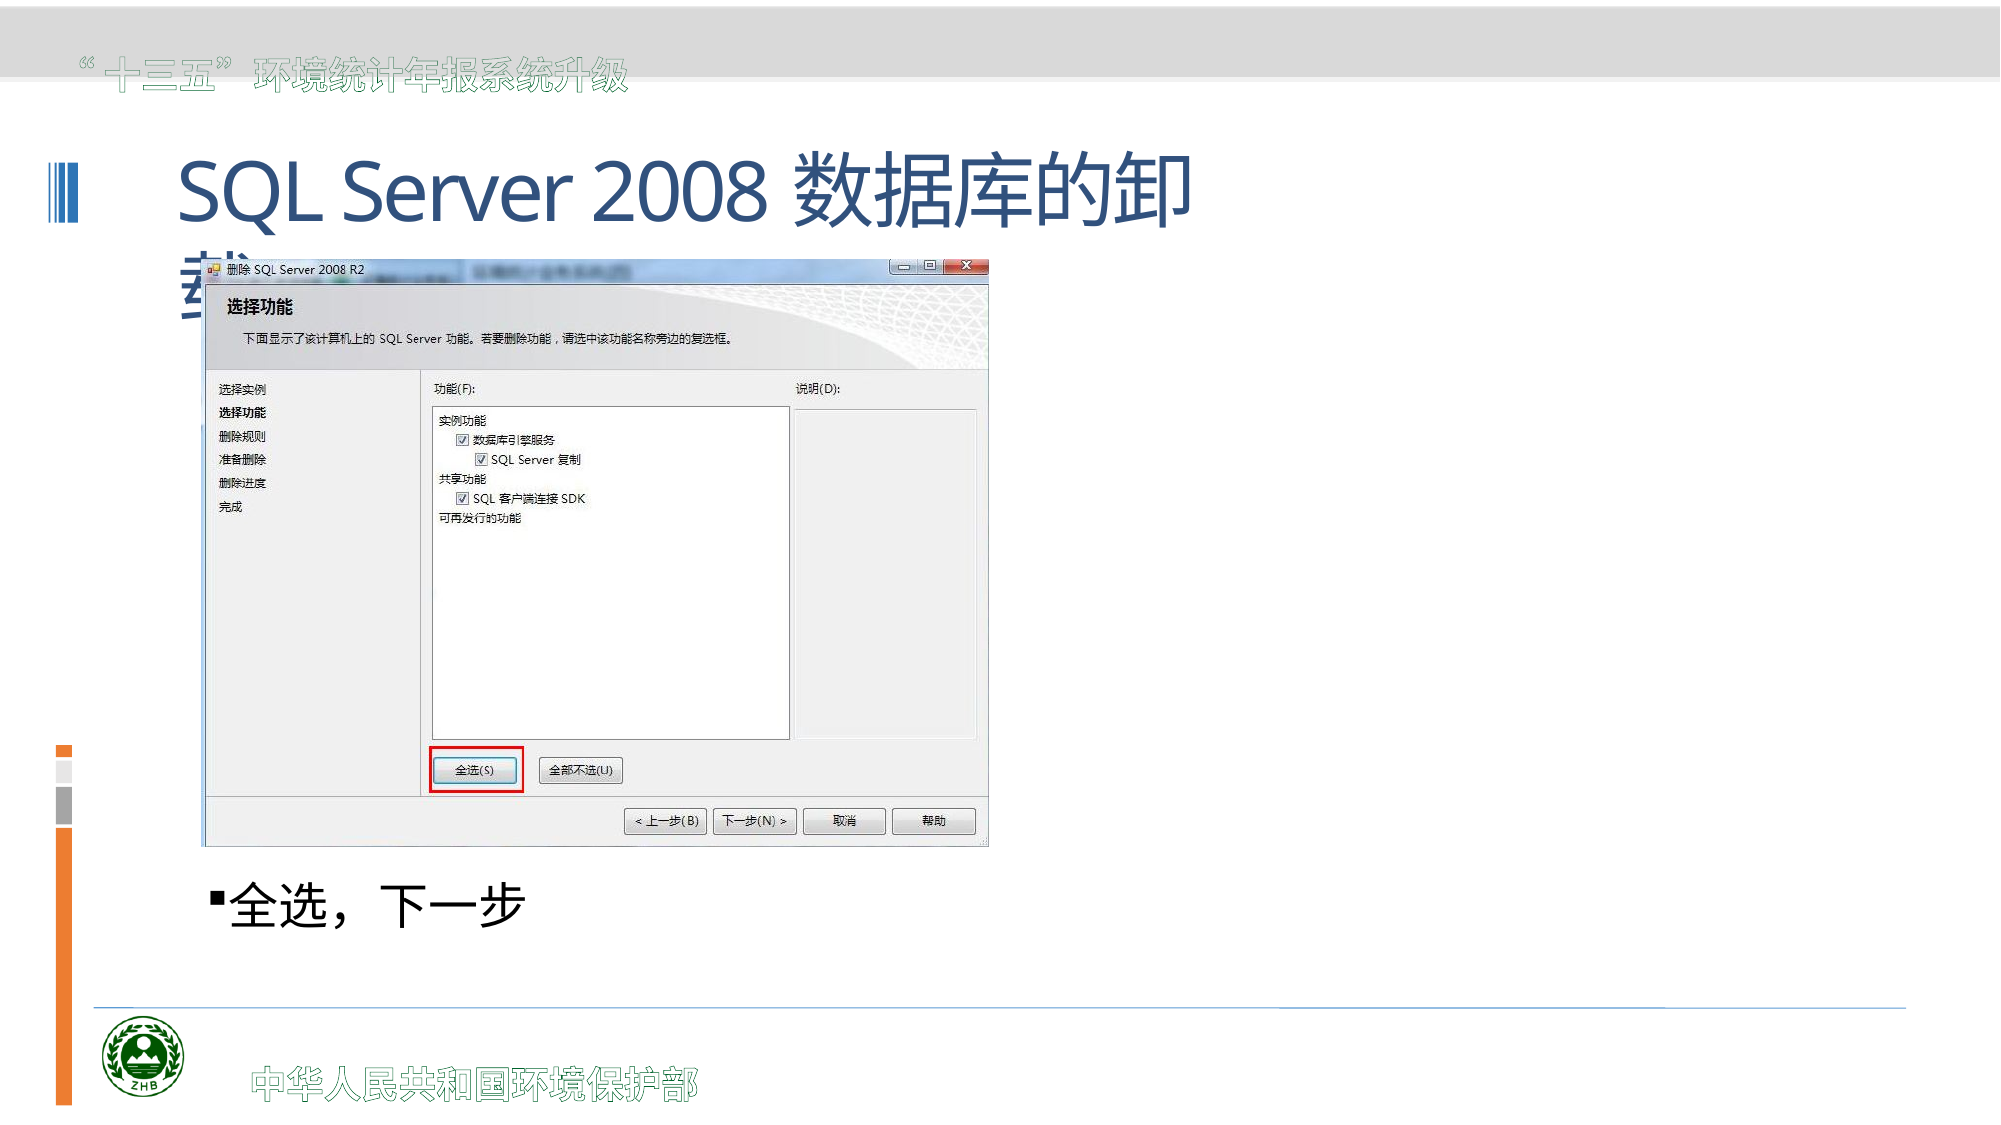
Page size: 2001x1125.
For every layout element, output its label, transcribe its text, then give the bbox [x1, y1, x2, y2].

picture [201, 259, 989, 847]
text_box 全选，下一步 [191, 866, 1914, 942]
text_box SQL Server 2008数据库的卸载 [162, 130, 1222, 260]
picture [93, 1007, 188, 1106]
